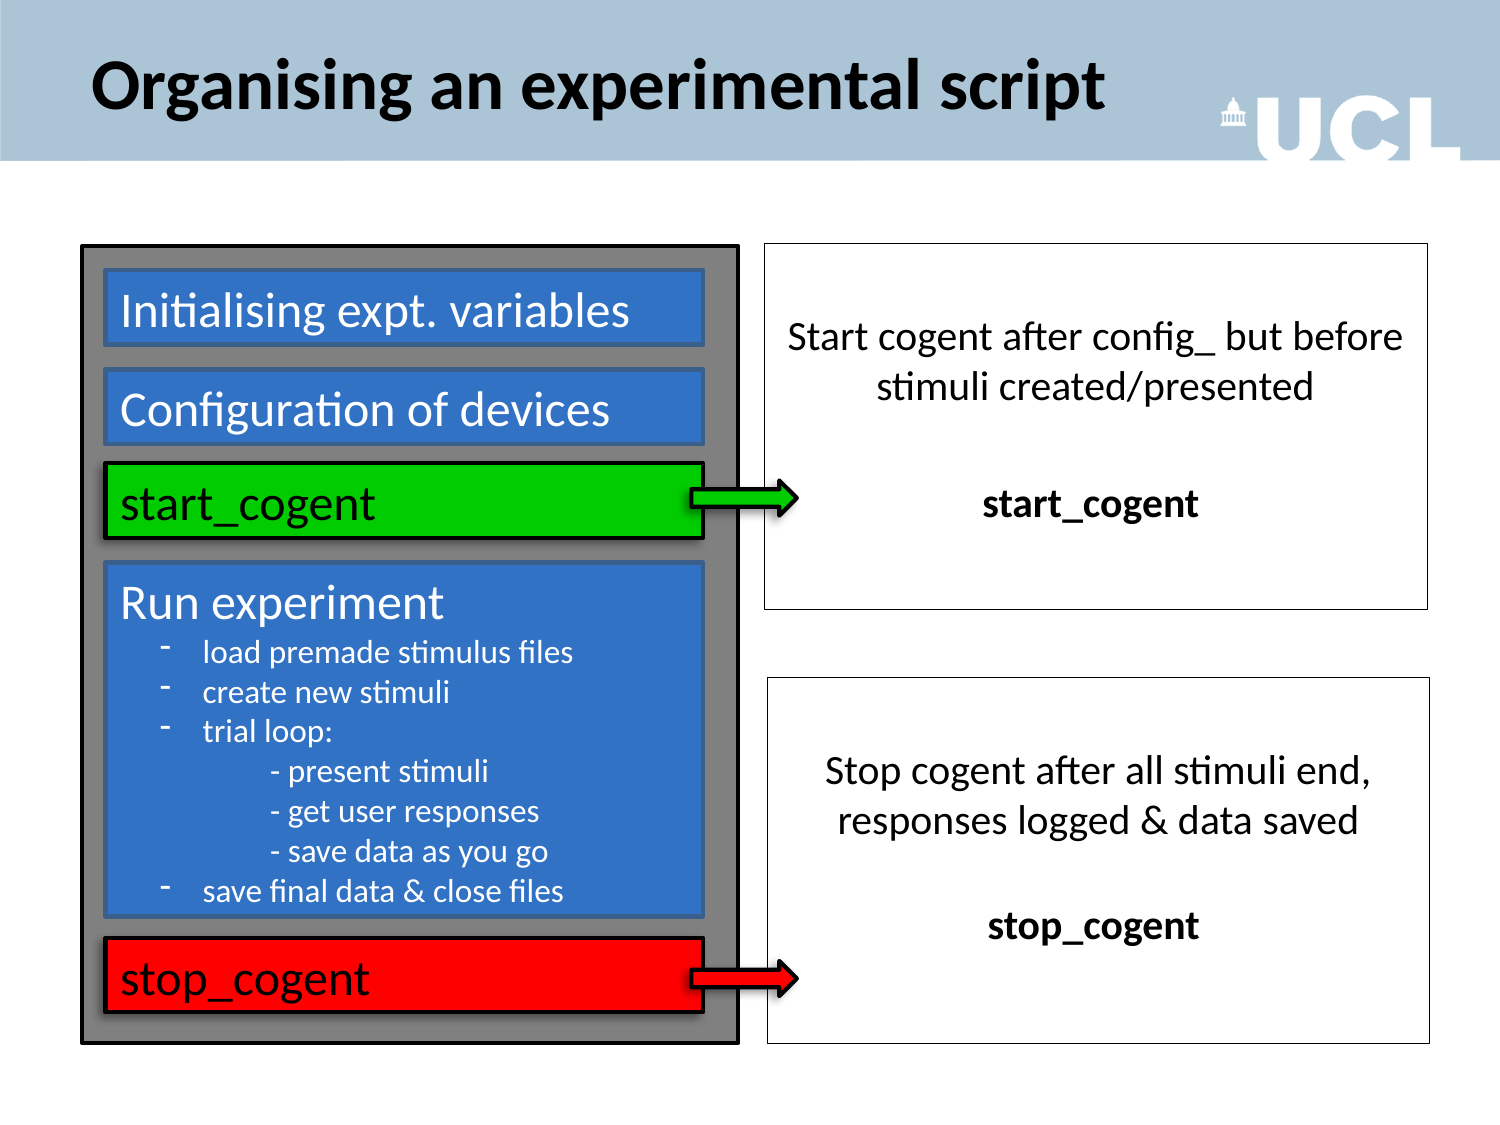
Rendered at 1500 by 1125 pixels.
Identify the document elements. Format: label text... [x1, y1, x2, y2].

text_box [81, 245, 739, 1044]
picture [0, 0, 1500, 161]
list Start cogent after config_ but before stimuli created/presented start_cogent [764, 243, 1427, 610]
text_box [744, 959, 799, 999]
text_box [744, 478, 799, 518]
title Organising an experimental script [76, 9, 1189, 152]
list Stop cogent after all stimuli end, responses logged & data saved stop_cogent [767, 676, 1430, 1043]
